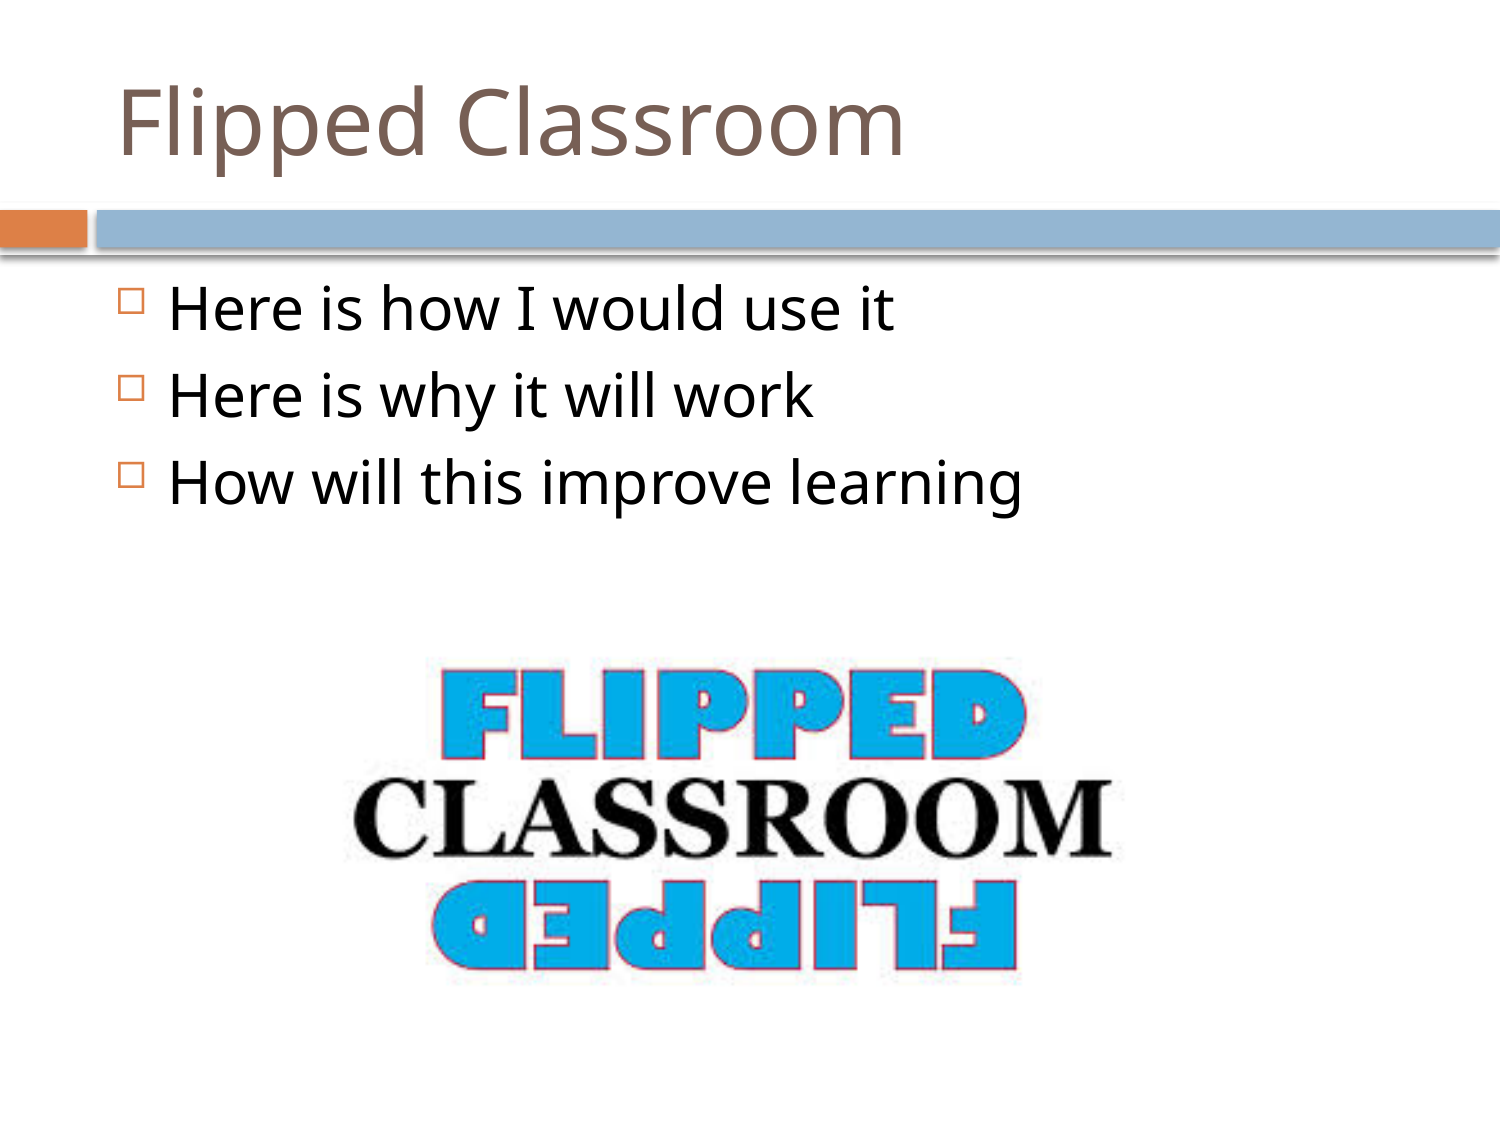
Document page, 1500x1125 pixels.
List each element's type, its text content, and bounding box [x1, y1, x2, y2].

picture [324, 617, 1143, 1023]
title Flipped Classroom [100, 37, 1438, 200]
list Here is how I would use it Here is why it will work How will this improve learning [100, 262, 1438, 1000]
